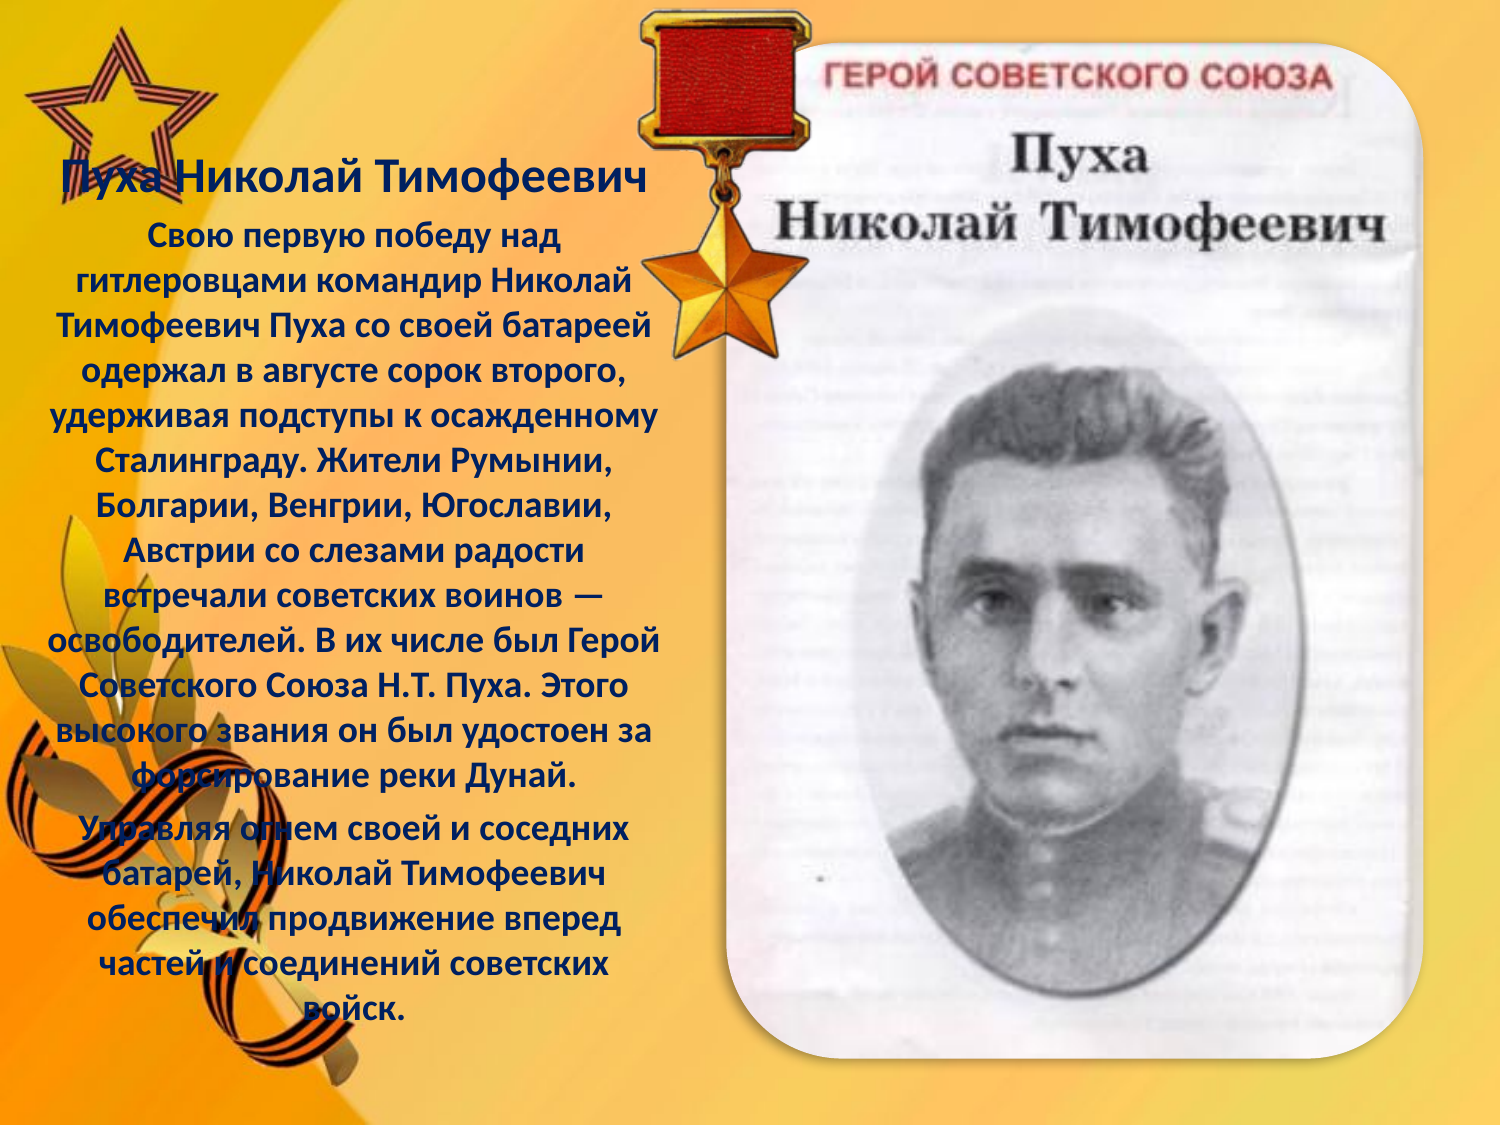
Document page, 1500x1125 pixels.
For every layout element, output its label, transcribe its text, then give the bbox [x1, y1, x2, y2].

picture [0, 0, 1500, 1125]
list Пуха Николай Тимофеевич Свою первую победу над гитлеровцами командир Николай Тимофеевич Пуха со своей батареей одержал в августе сорок второго, удерживая подступы к осажденному Сталинграду. Жители Румынии, Болгарии, Венгрии, Югославии, Австрии со слезами радости встречали советских воинов — освободителей. В их числе был Герой Советского Союза Н.Т. Пуха. Этого высокого звания он был удостоен за форсирование реки Дунай. Управляя огнем своей и соседних батарей, Николай Тимофеевич обеспечил продвижение вперед частей и соединений советских войск. [29, 113, 680, 1036]
